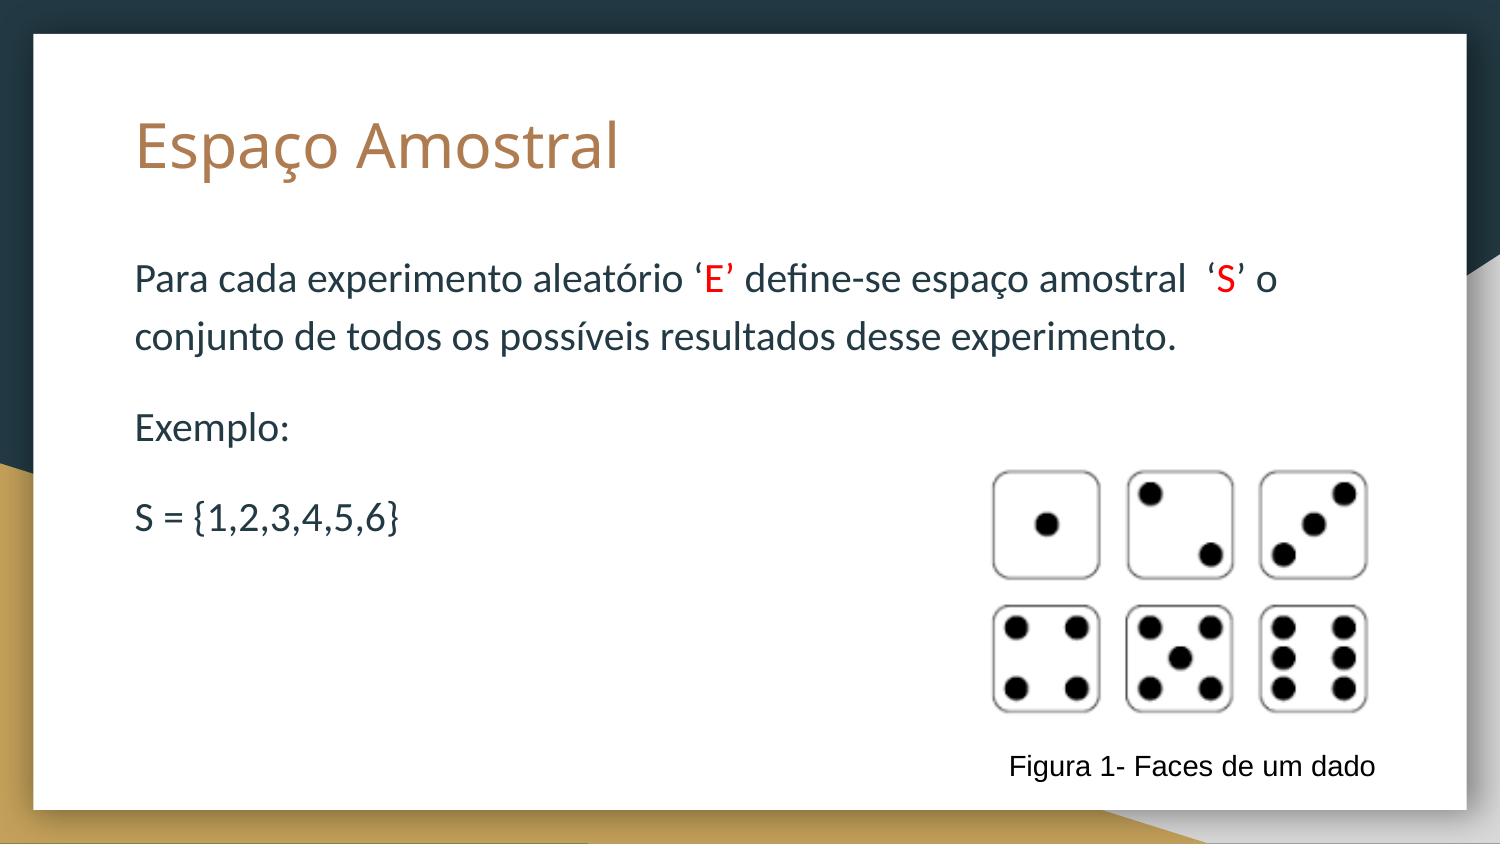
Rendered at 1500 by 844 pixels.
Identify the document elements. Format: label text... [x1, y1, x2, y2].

title Espaço Amostral [119, 91, 1381, 180]
picture [985, 462, 1378, 728]
list Para cada experimento aleatório ‘E’ define-se espaço amostral ‘S’ o conjunto de todos os possíveis resultados desse experimento. Exemplo: S = {1,2,3,4,5,6} [119, 228, 1381, 600]
text_box Figura 1- Faces de um dado [993, 731, 1428, 844]
